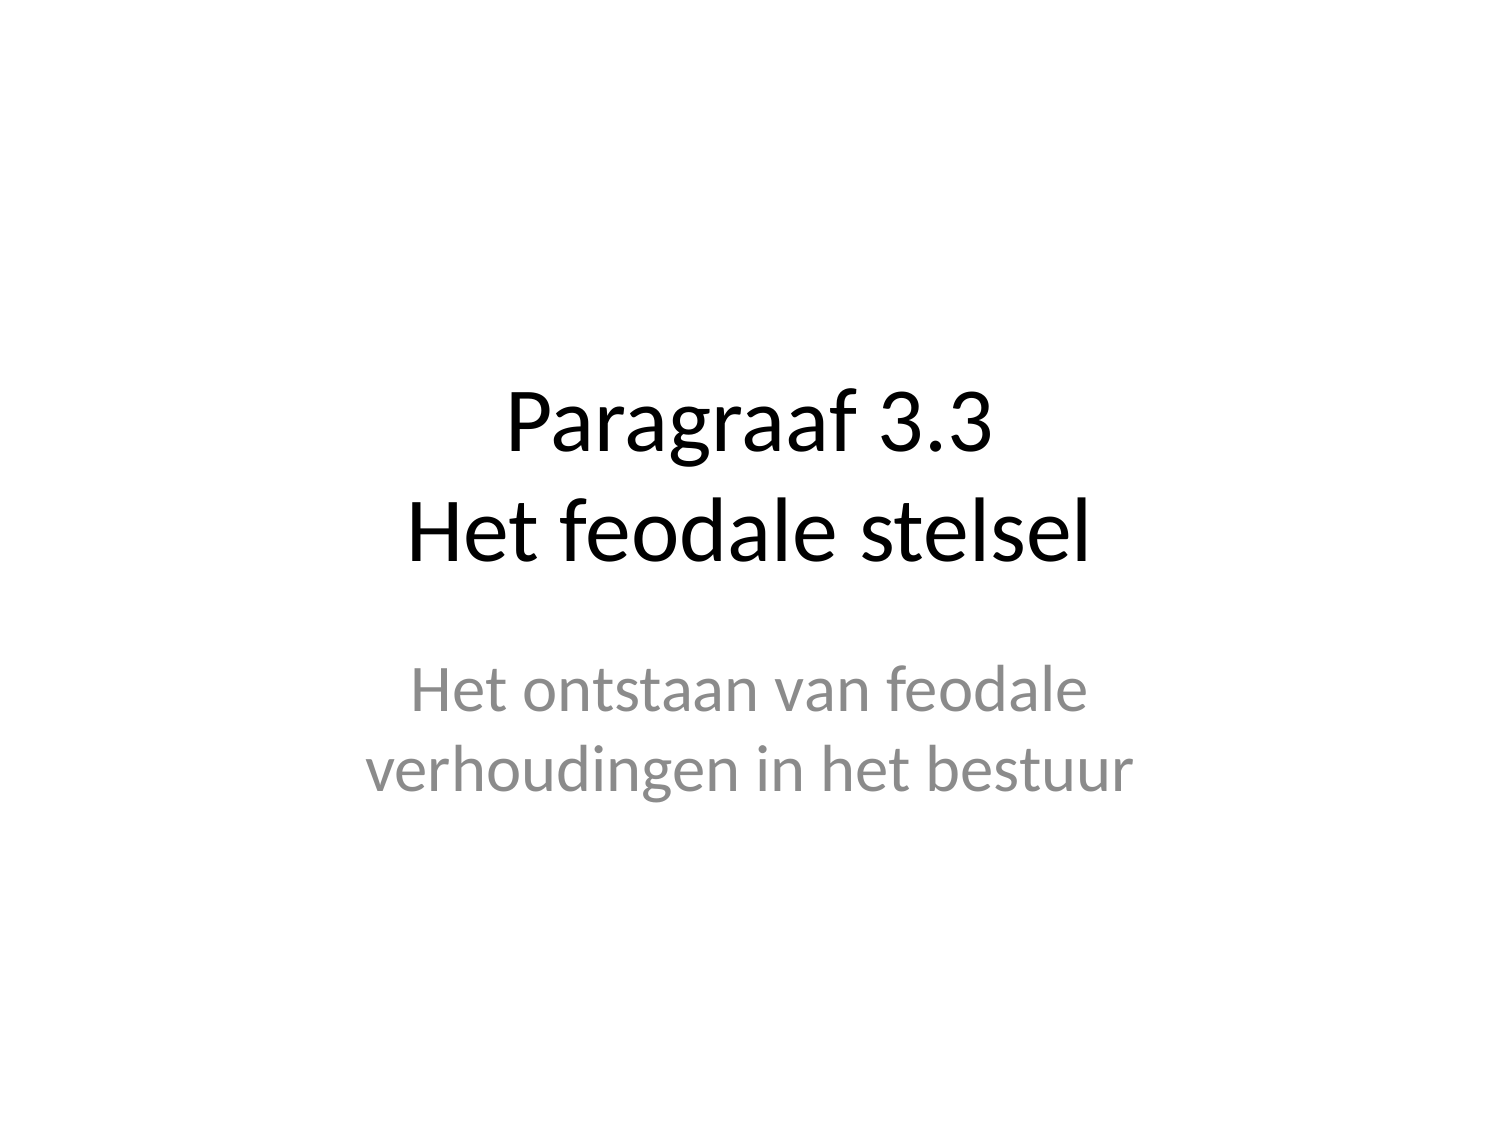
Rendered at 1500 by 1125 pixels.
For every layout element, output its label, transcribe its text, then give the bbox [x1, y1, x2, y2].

title Paragraaf 3.3 Het feodale stelsel [112, 349, 1388, 591]
subtitle Het ontstaan van feodale verhoudingen in het bestuur [225, 637, 1275, 925]
